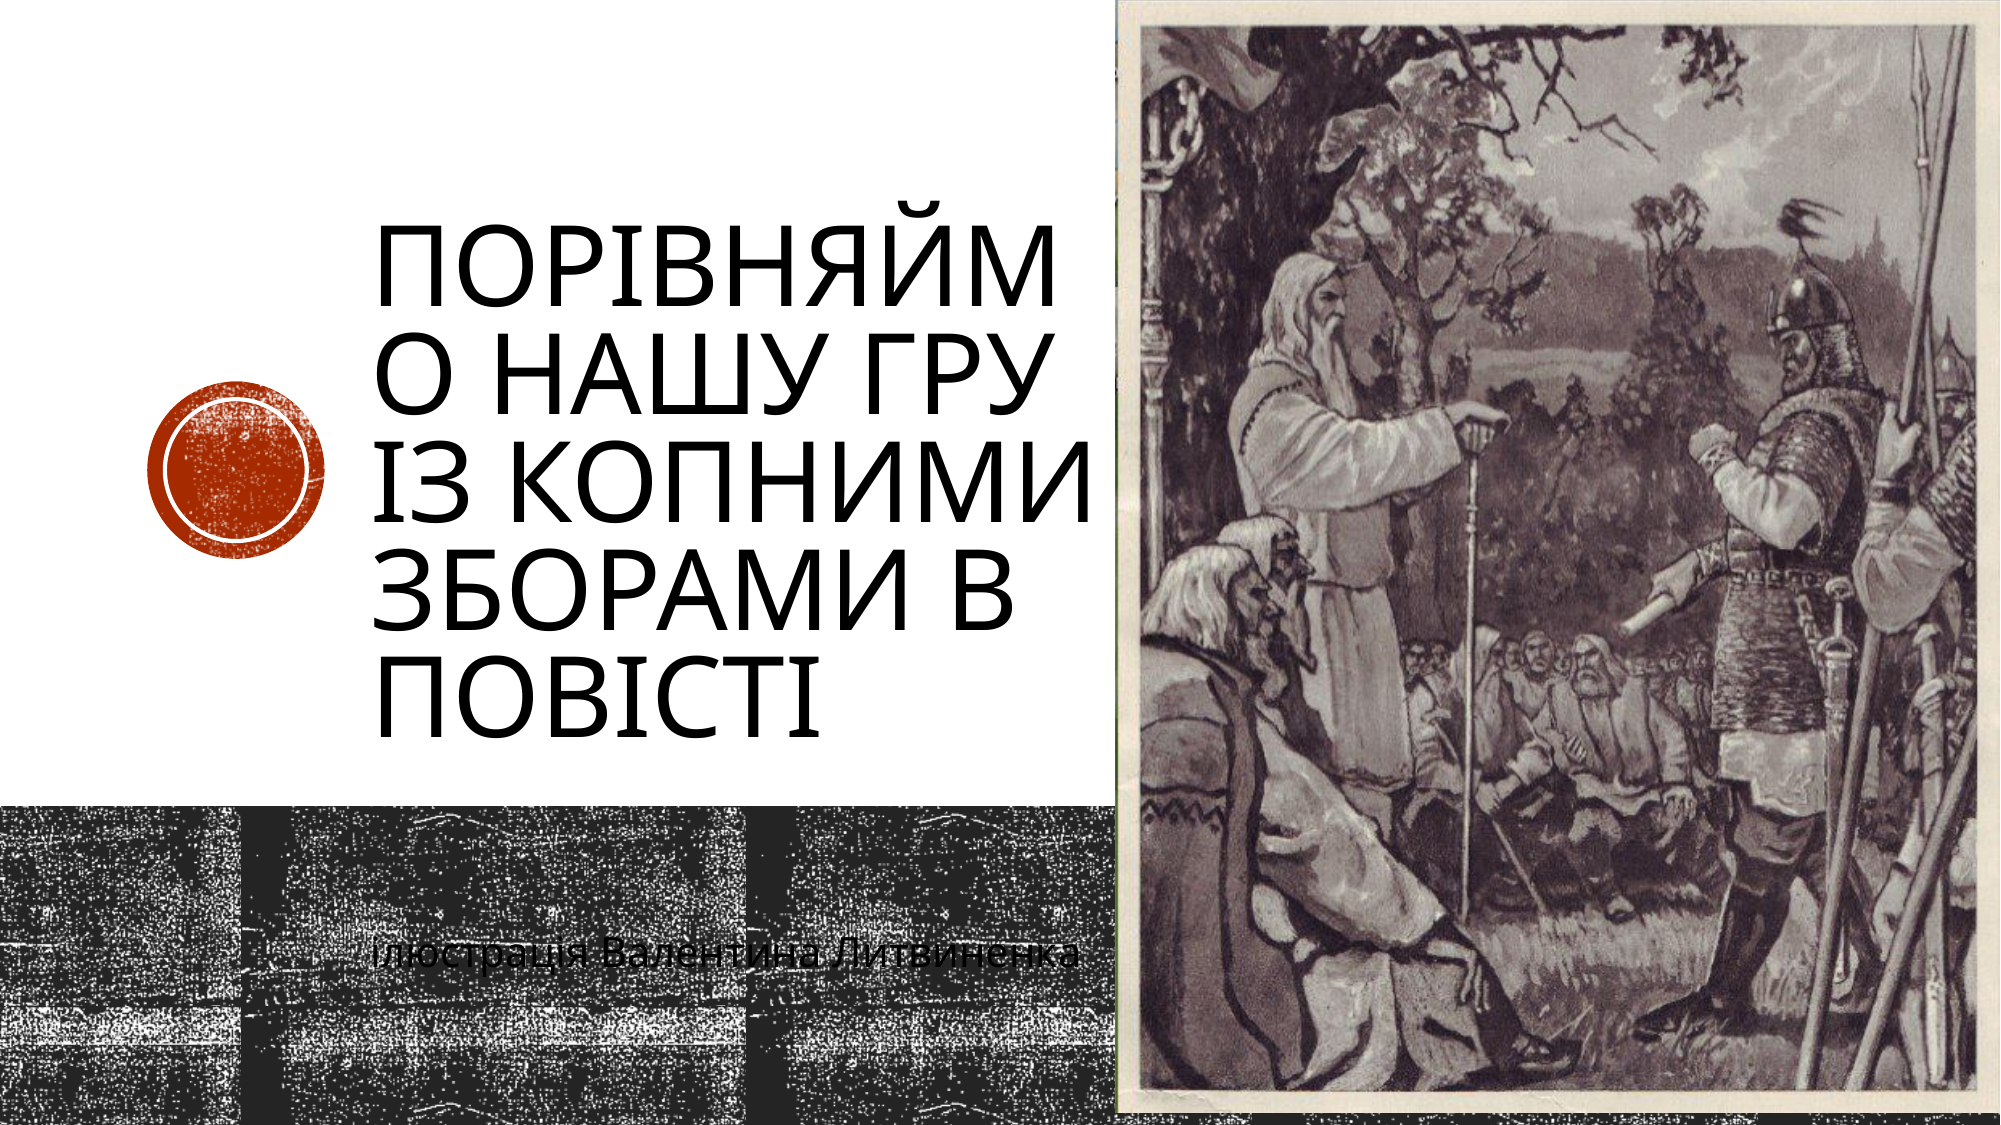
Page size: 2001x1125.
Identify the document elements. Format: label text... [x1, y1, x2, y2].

title Порівняймо нашу гру із копними зборами в повісті [355, 201, 1115, 779]
list ілюстрація Валентина Литвиненка [355, 923, 1115, 1099]
picture [1115, 0, 2000, 1113]
